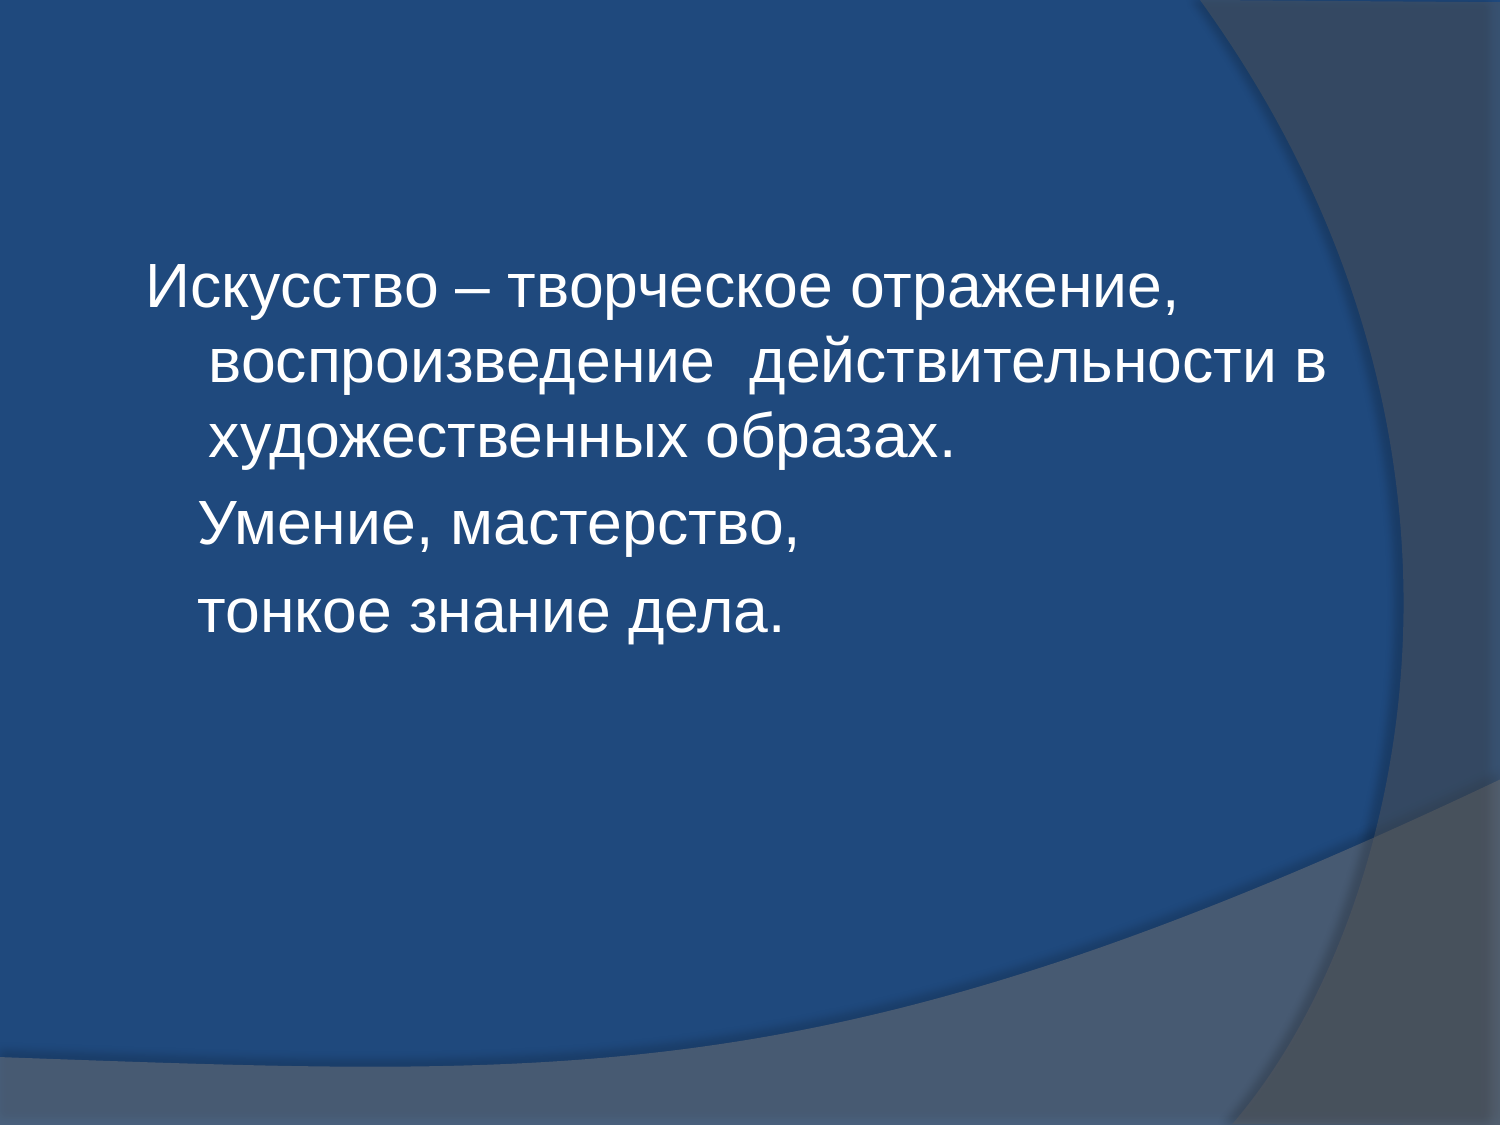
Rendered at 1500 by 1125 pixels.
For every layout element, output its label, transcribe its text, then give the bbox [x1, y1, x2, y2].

list Искусство – творческое отражение, воспроизведение действительности в художественных образах. Умение, мастерство, тонкое знание дела. [125, 237, 1350, 980]
